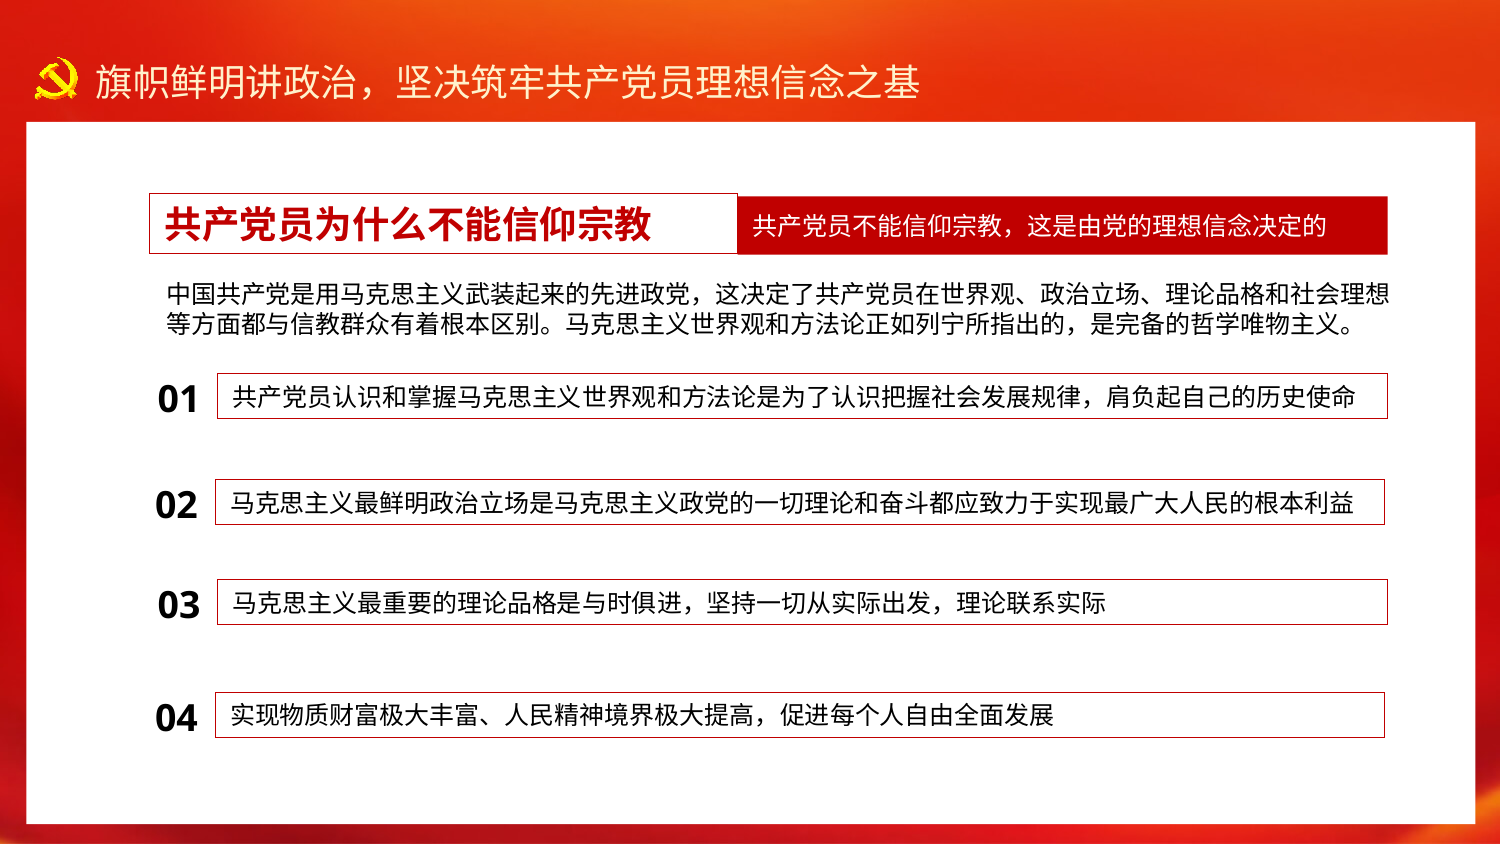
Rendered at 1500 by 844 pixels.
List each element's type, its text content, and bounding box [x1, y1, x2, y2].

text_box 中国共产党是用马克思主义武装起来的先进政党，这决定了共产党员在世界观、政治立场、理论品格和社会理想等方面都与信教群众有着根本区别。马克思主义世界观和方法论正如列宁所指出的，是完备的哲学唯物主义。 [151, 271, 1413, 346]
text_box 共产党员为什么不能信仰宗教 [149, 193, 738, 254]
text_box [137, 473, 1385, 535]
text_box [140, 367, 1388, 429]
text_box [140, 573, 1388, 635]
text_box 共产党员不能信仰宗教，这是由党的理想信念决定的 [737, 196, 1388, 255]
picture [0, 0, 1500, 844]
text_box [137, 686, 1385, 747]
